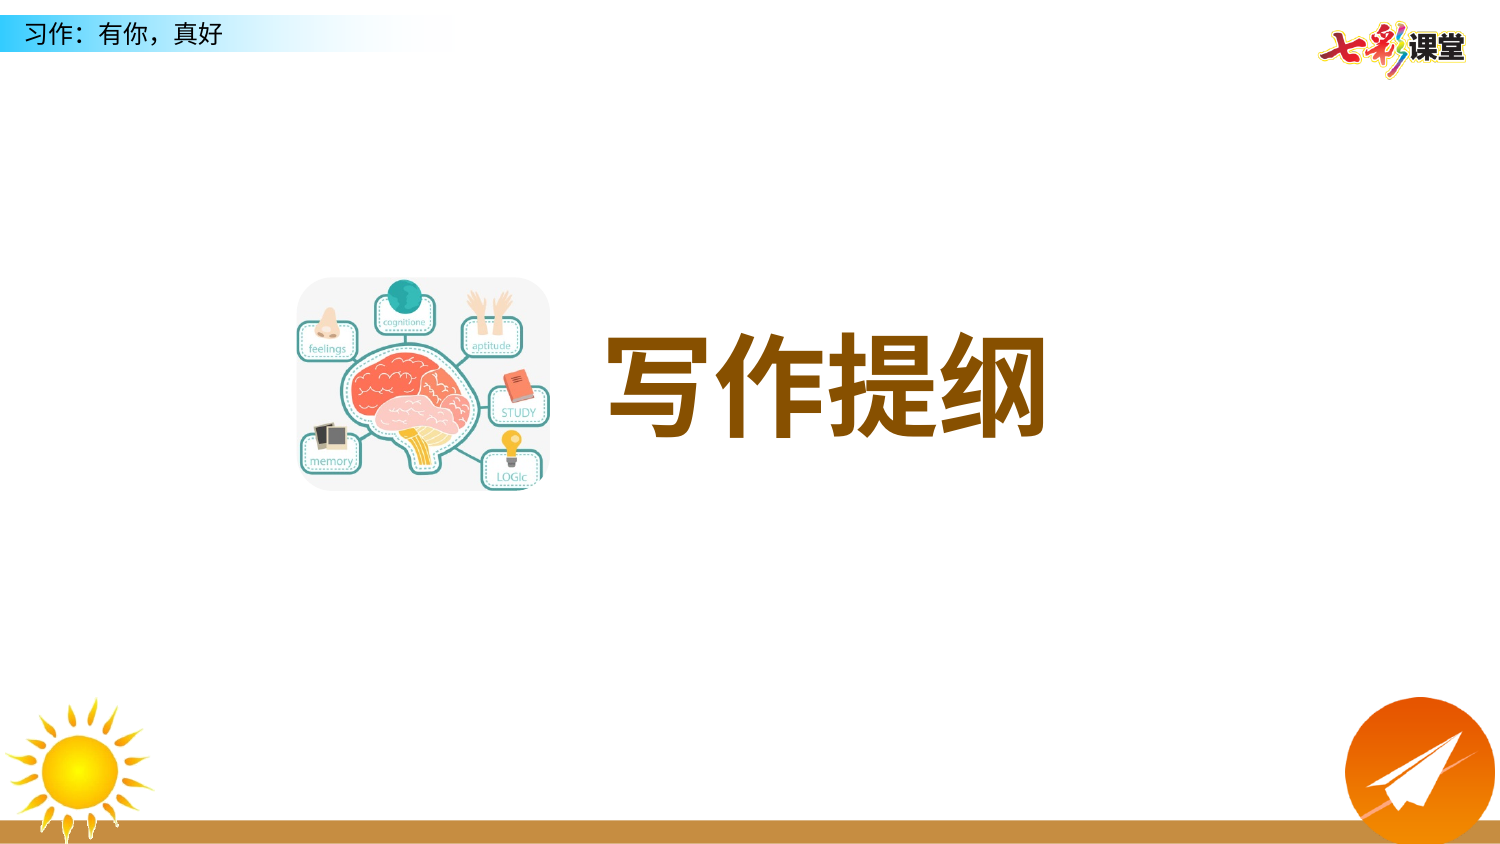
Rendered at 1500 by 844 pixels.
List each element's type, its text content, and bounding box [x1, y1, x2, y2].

text_box 写作提纲 [589, 310, 1075, 457]
picture [1345, 697, 1495, 844]
picture [5, 697, 155, 844]
picture [296, 277, 551, 492]
picture [1316, 20, 1468, 80]
